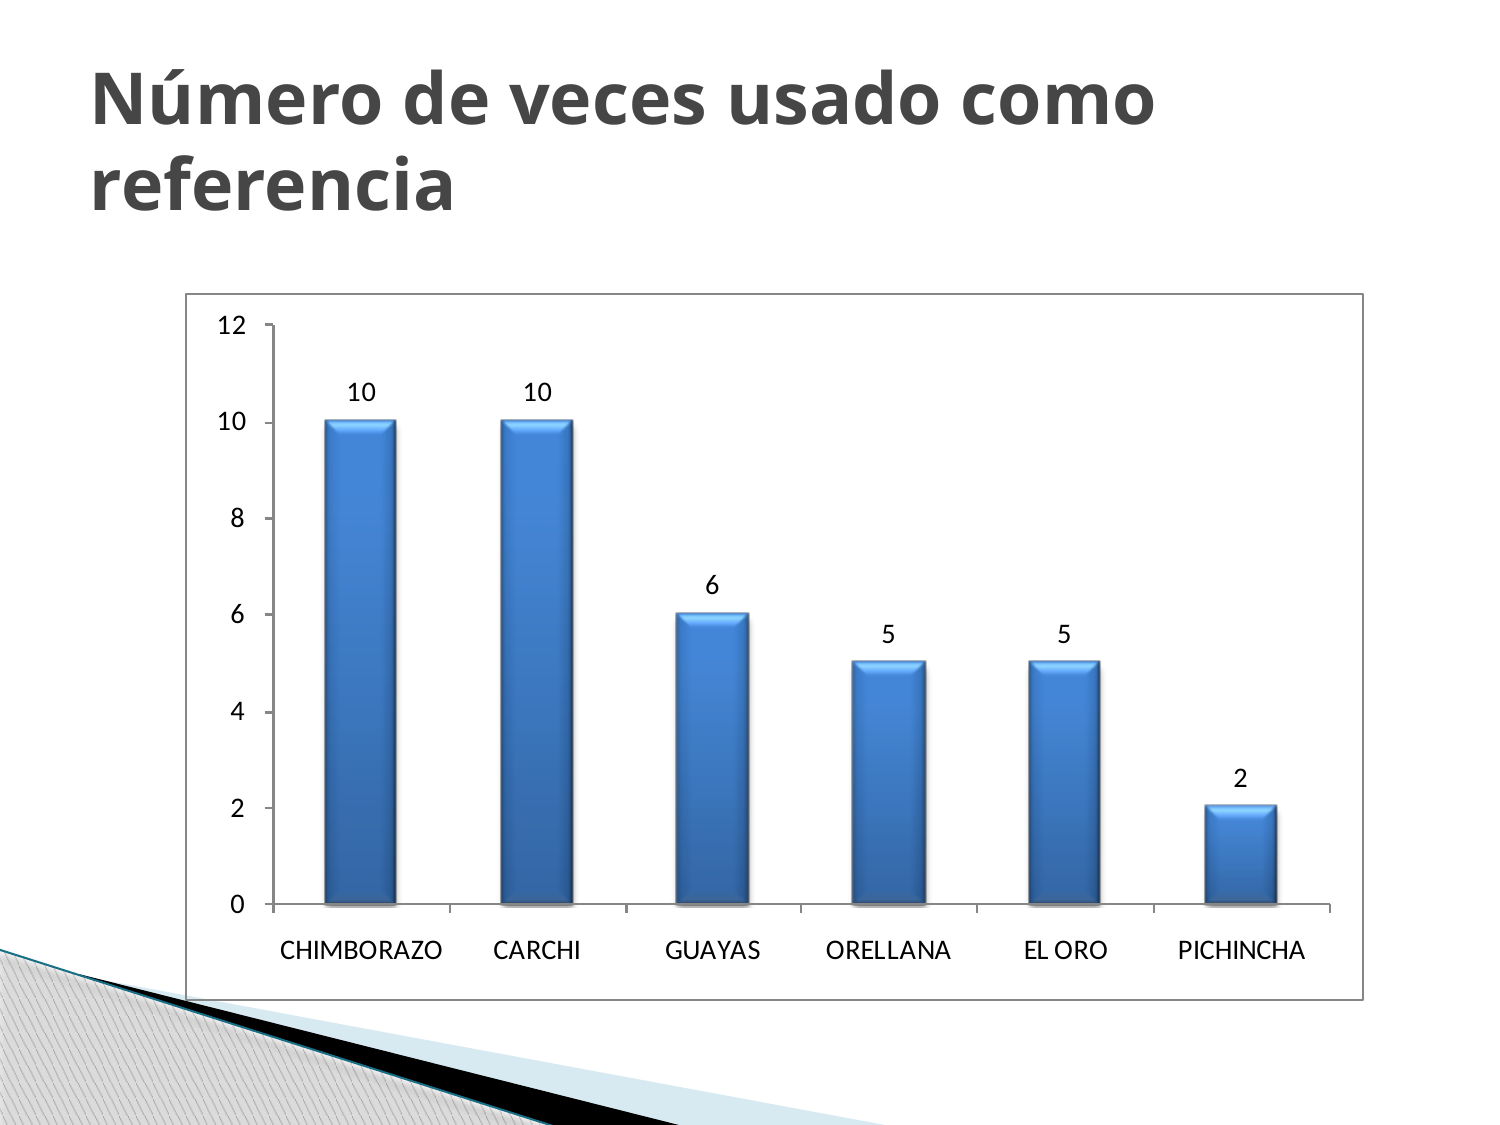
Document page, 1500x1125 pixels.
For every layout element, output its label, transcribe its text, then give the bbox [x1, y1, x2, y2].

title Número de veces usado como referencia [75, 45, 1425, 233]
picture [182, 290, 1365, 1002]
